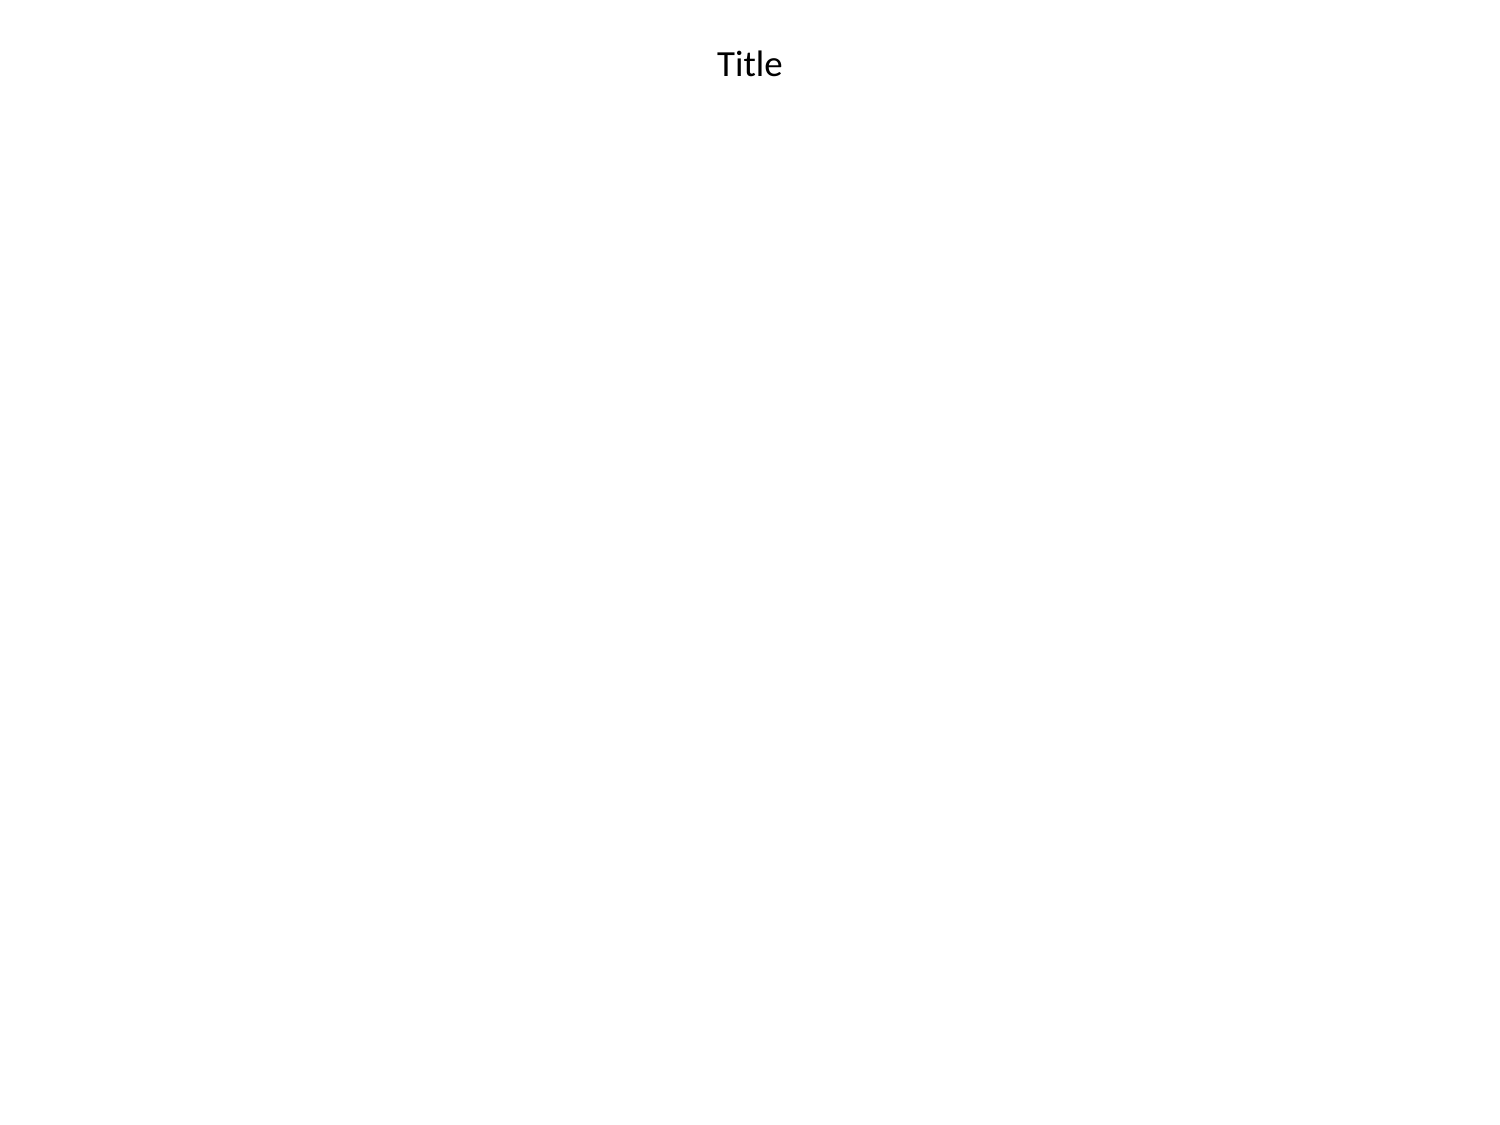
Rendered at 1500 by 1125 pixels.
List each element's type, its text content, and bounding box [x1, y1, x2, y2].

title Title [75, 31, 1425, 92]
